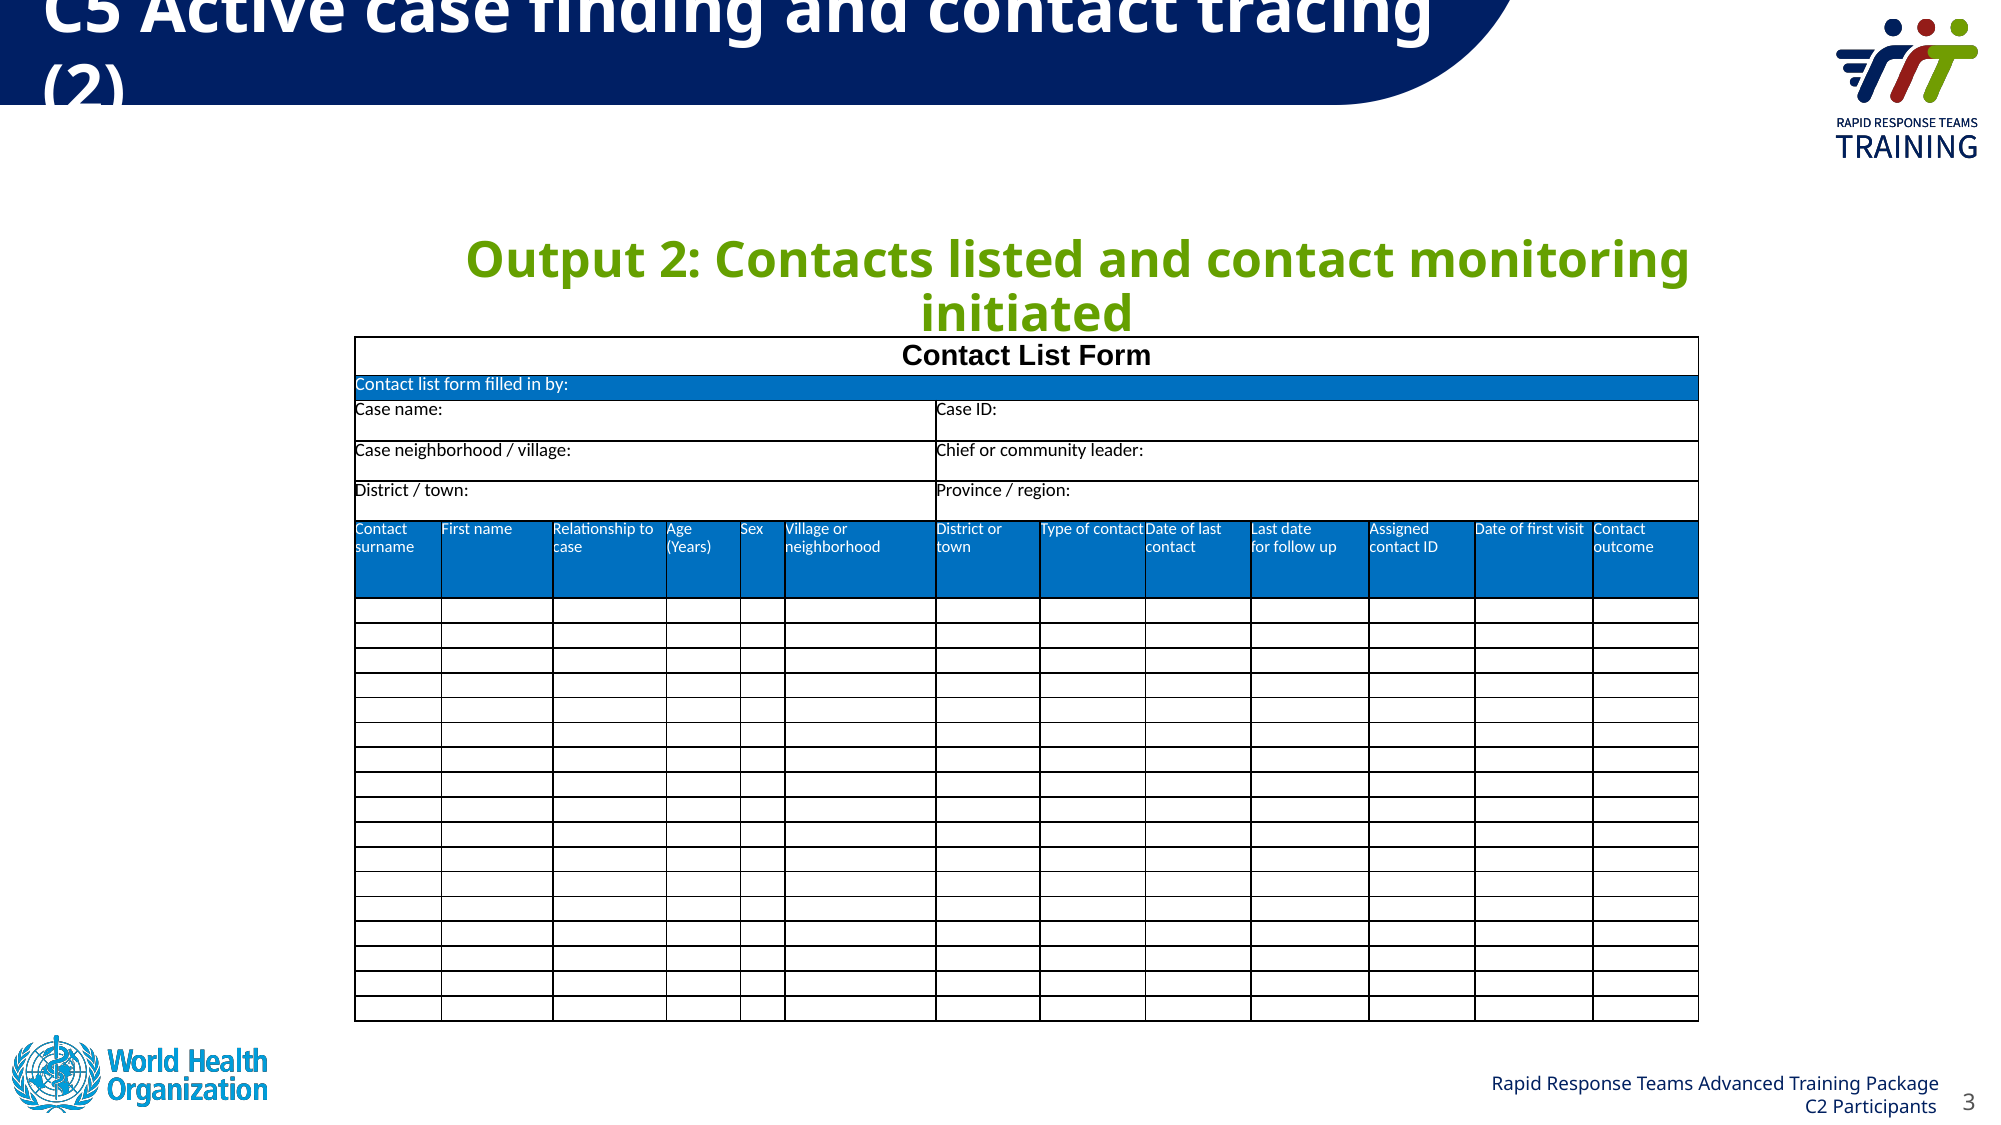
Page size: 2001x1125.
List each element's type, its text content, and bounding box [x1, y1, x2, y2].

table_cell [1252, 872, 1368, 896]
table_cell [1370, 997, 1474, 1020]
table_cell [667, 997, 740, 1020]
table_cell Date of first visit [1476, 522, 1592, 597]
table_cell [1146, 773, 1250, 796]
table_cell [1041, 897, 1145, 920]
table_cell [356, 823, 441, 846]
table_cell [741, 947, 784, 970]
table_cell [1476, 748, 1592, 771]
table_cell [1146, 649, 1250, 672]
table_cell [1594, 649, 1698, 672]
table_cell [554, 599, 666, 622]
table_cell [1476, 649, 1592, 672]
table_cell [1041, 773, 1145, 796]
table_cell [1370, 947, 1474, 970]
table_cell [554, 773, 666, 796]
table_cell [1252, 897, 1368, 920]
table_cell [667, 723, 740, 746]
table_cell [786, 823, 935, 846]
picture [22, 1062, 26, 1077]
table_cell [554, 723, 666, 746]
table_cell [1146, 748, 1250, 771]
table_cell [442, 947, 552, 970]
table_cell First name [442, 522, 552, 597]
table_cell [1594, 848, 1698, 871]
table_cell [442, 649, 552, 672]
table_cell [741, 649, 784, 672]
table_cell [741, 624, 784, 647]
table_cell [1146, 823, 1250, 846]
table_cell [1370, 674, 1474, 697]
table_cell [741, 823, 784, 846]
table_cell [554, 624, 666, 647]
table_cell Contact surname [356, 522, 441, 597]
table_cell [1252, 947, 1368, 970]
table_cell [1370, 624, 1474, 647]
picture [40, 1062, 47, 1070]
table_cell Contact list form filled in by: [356, 376, 1698, 400]
table_cell [937, 748, 1039, 771]
table_cell [741, 798, 784, 821]
table_cell Assigned contact ID [1370, 522, 1474, 597]
picture [0, 0, 1533, 105]
table_cell [667, 698, 740, 722]
table_cell [1252, 698, 1368, 722]
picture [34, 1054, 43, 1078]
table_cell [1041, 599, 1145, 622]
table_cell [667, 872, 740, 896]
table_cell [667, 674, 740, 697]
table_cell Province / region: [937, 482, 1698, 520]
table_cell Sex [741, 522, 784, 597]
table_cell [667, 649, 740, 672]
table_cell [741, 848, 784, 871]
table_cell [1476, 872, 1592, 896]
picture [50, 1108, 62, 1113]
table_cell Village or neighborhood [786, 522, 935, 597]
table_cell [1252, 748, 1368, 771]
table_cell [741, 922, 784, 945]
table_cell [937, 723, 1039, 746]
table_cell [667, 748, 740, 771]
table_cell [741, 748, 784, 771]
table_cell [442, 823, 552, 846]
table_cell [1476, 798, 1592, 821]
table_cell [786, 599, 935, 622]
table_cell [667, 848, 740, 871]
table_cell [442, 798, 552, 821]
table_cell [741, 698, 784, 722]
table_cell [1041, 698, 1145, 722]
table_cell Date of last contact [1146, 522, 1250, 597]
table_cell [741, 599, 784, 622]
table_cell [1594, 748, 1698, 771]
table_cell [786, 798, 935, 821]
table_cell [1476, 823, 1592, 846]
table_cell [1041, 922, 1145, 945]
table_cell [1252, 798, 1368, 821]
table_cell Case ID: [937, 401, 1698, 440]
table_cell [1041, 798, 1145, 821]
table_cell [1041, 674, 1145, 697]
table_cell [786, 848, 935, 871]
table_cell [1252, 823, 1368, 846]
table_cell [786, 972, 935, 995]
table_cell [1476, 698, 1592, 722]
table_cell [1476, 922, 1592, 945]
table_cell [741, 897, 784, 920]
table_cell [937, 773, 1039, 796]
table_cell [442, 698, 552, 722]
table_cell [1594, 972, 1698, 995]
table_cell [1476, 599, 1592, 622]
table_cell [1146, 624, 1250, 647]
table_cell [786, 947, 935, 970]
table_cell [554, 947, 666, 970]
table_cell [1041, 624, 1145, 647]
table_header Contact List Form [356, 338, 1698, 375]
table_cell [1252, 649, 1368, 672]
table_cell [1041, 972, 1145, 995]
table_cell [1252, 674, 1368, 697]
table_cell Case name: [356, 401, 935, 440]
table_cell [356, 624, 441, 647]
table_cell [1370, 599, 1474, 622]
table_cell [786, 748, 935, 771]
table_cell [442, 872, 552, 896]
table_cell [937, 947, 1039, 970]
picture [12, 1035, 54, 1068]
table_cell [741, 872, 784, 896]
table_cell [554, 922, 666, 945]
picture [12, 1083, 48, 1113]
table_cell [786, 723, 935, 746]
picture [1835, 19, 1978, 167]
table_cell [442, 599, 552, 622]
table_cell [667, 624, 740, 647]
table_cell Type of contact [1041, 522, 1145, 597]
table_cell [1370, 848, 1474, 871]
table_cell [1146, 922, 1250, 945]
table_cell [356, 947, 441, 970]
picture [36, 1088, 78, 1105]
table_cell [442, 848, 552, 871]
table_cell [1041, 872, 1145, 896]
table_cell [356, 599, 441, 622]
table_cell [554, 823, 666, 846]
table_cell [1146, 997, 1250, 1020]
table_cell [1146, 798, 1250, 821]
table_cell [1370, 723, 1474, 746]
table_cell District or town [937, 522, 1039, 597]
table_cell [1594, 599, 1698, 622]
table_cell [667, 823, 740, 846]
table_cell [1476, 947, 1592, 970]
table_cell Age (Years) [667, 522, 740, 597]
table_cell [741, 723, 784, 746]
table_cell [937, 798, 1039, 821]
table_cell [442, 773, 552, 796]
table_cell [356, 872, 441, 896]
table_cell [1252, 624, 1368, 647]
table_cell [356, 773, 441, 796]
table_cell [1594, 798, 1698, 821]
table_cell Last date for follow up [1252, 522, 1368, 597]
table_cell [442, 748, 552, 771]
table_cell [1041, 947, 1145, 970]
table_cell [442, 674, 552, 697]
table_cell [1594, 897, 1698, 920]
table_cell [1370, 972, 1474, 995]
table_cell [1146, 897, 1250, 920]
table_cell [554, 997, 666, 1020]
table_cell [786, 674, 935, 697]
table_cell [554, 848, 666, 871]
table_cell [786, 624, 935, 647]
table_cell [1476, 674, 1592, 697]
table_cell [1370, 773, 1474, 796]
picture [30, 1083, 37, 1091]
table_cell [1476, 773, 1592, 796]
table_cell [1594, 624, 1698, 647]
table_cell Relationship to case [554, 522, 666, 597]
table_cell [1476, 972, 1592, 995]
table_cell [937, 848, 1039, 871]
table_cell [741, 997, 784, 1020]
table_cell [741, 674, 784, 697]
table_cell [356, 922, 441, 945]
table_cell [442, 897, 552, 920]
table_cell [1370, 748, 1474, 771]
table_cell [1594, 698, 1698, 722]
table_cell [1252, 773, 1368, 796]
table_cell [1594, 723, 1698, 746]
list Output 2: Contacts listed and contact monitoring initiated [300, 226, 1754, 992]
table_cell [667, 599, 740, 622]
table_cell [937, 922, 1039, 945]
table_cell [937, 649, 1039, 672]
table_cell [1594, 823, 1698, 846]
table_cell [1041, 748, 1145, 771]
table_cell [1594, 872, 1698, 896]
table_cell [667, 922, 740, 945]
table_cell [1476, 997, 1592, 1020]
table_cell Case neighborhood / village: [356, 442, 935, 480]
table_cell [356, 997, 441, 1020]
table_cell [1476, 723, 1592, 746]
table_cell [1370, 922, 1474, 945]
table_cell [667, 773, 740, 796]
table_cell [442, 997, 552, 1020]
table_cell [667, 897, 740, 920]
table_cell [1146, 872, 1250, 896]
table_cell [937, 674, 1039, 697]
table_cell [554, 872, 666, 896]
table_cell Contact outcome [1594, 522, 1698, 597]
table_cell [1594, 947, 1698, 970]
table_cell Chief or community leader: [937, 442, 1698, 480]
table_cell [442, 972, 552, 995]
picture [46, 1056, 54, 1062]
table_cell [442, 624, 552, 647]
table_cell [1370, 872, 1474, 896]
table_cell [786, 773, 935, 796]
table_cell [356, 748, 441, 771]
table_cell [786, 897, 935, 920]
table_cell [1252, 848, 1368, 871]
table_cell [356, 674, 441, 697]
table_cell [554, 798, 666, 821]
table_cell [937, 997, 1039, 1020]
table_cell [786, 922, 935, 945]
table_cell [442, 723, 552, 746]
table_cell [1041, 723, 1145, 746]
table_cell [356, 798, 441, 821]
table_cell [786, 997, 935, 1020]
table_cell [1370, 698, 1474, 722]
table_cell [937, 897, 1039, 920]
table_cell [356, 897, 441, 920]
table_cell [554, 674, 666, 697]
table_cell [1252, 723, 1368, 746]
table_cell [1476, 624, 1592, 647]
table_cell [356, 698, 441, 722]
table_cell [1370, 897, 1474, 920]
table_cell [1252, 599, 1368, 622]
table_cell [1594, 997, 1698, 1020]
table_cell [1594, 674, 1698, 697]
title C5 Active case finding and contact tracing (2) [34, 0, 1487, 99]
table_cell [1146, 972, 1250, 995]
table_cell [937, 823, 1039, 846]
table_cell [1146, 599, 1250, 622]
table_cell [1146, 848, 1250, 871]
table_cell [786, 872, 935, 896]
picture [24, 1054, 36, 1087]
table_cell [1146, 723, 1250, 746]
table_cell [786, 698, 935, 722]
table_cell [741, 972, 784, 995]
table_cell [356, 972, 441, 995]
table_cell [667, 798, 740, 821]
table_cell [1146, 698, 1250, 722]
table_cell [1041, 997, 1145, 1020]
table_cell [937, 624, 1039, 647]
table_cell [937, 972, 1039, 995]
table_cell [1252, 972, 1368, 995]
table_cell [356, 723, 441, 746]
table_cell [554, 649, 666, 672]
picture [59, 1035, 267, 1113]
table_cell [442, 922, 552, 945]
table_cell [554, 897, 666, 920]
table_cell [1041, 848, 1145, 871]
table_cell [1476, 848, 1592, 871]
table_cell [356, 649, 441, 672]
table_cell [1041, 649, 1145, 672]
table_cell [1476, 897, 1592, 920]
table_cell [667, 947, 740, 970]
table_cell [1370, 823, 1474, 846]
table_cell [937, 698, 1039, 722]
table_cell [1146, 674, 1250, 697]
table_cell [554, 698, 666, 722]
picture [71, 1053, 90, 1091]
table_cell [1370, 798, 1474, 821]
table_cell [741, 773, 784, 796]
table_cell [1041, 823, 1145, 846]
table_cell District / town: [356, 482, 935, 520]
table_cell [356, 848, 441, 871]
table_cell [1594, 922, 1698, 945]
table_cell [554, 972, 666, 995]
table_cell [1252, 997, 1368, 1020]
table_cell [937, 599, 1039, 622]
table_cell [1370, 649, 1474, 672]
table_cell [1146, 947, 1250, 970]
table_cell [1252, 922, 1368, 945]
table_cell [937, 872, 1039, 896]
table_cell [1594, 773, 1698, 796]
table_cell [667, 972, 740, 995]
table_cell [554, 748, 666, 771]
table_cell [786, 649, 935, 672]
